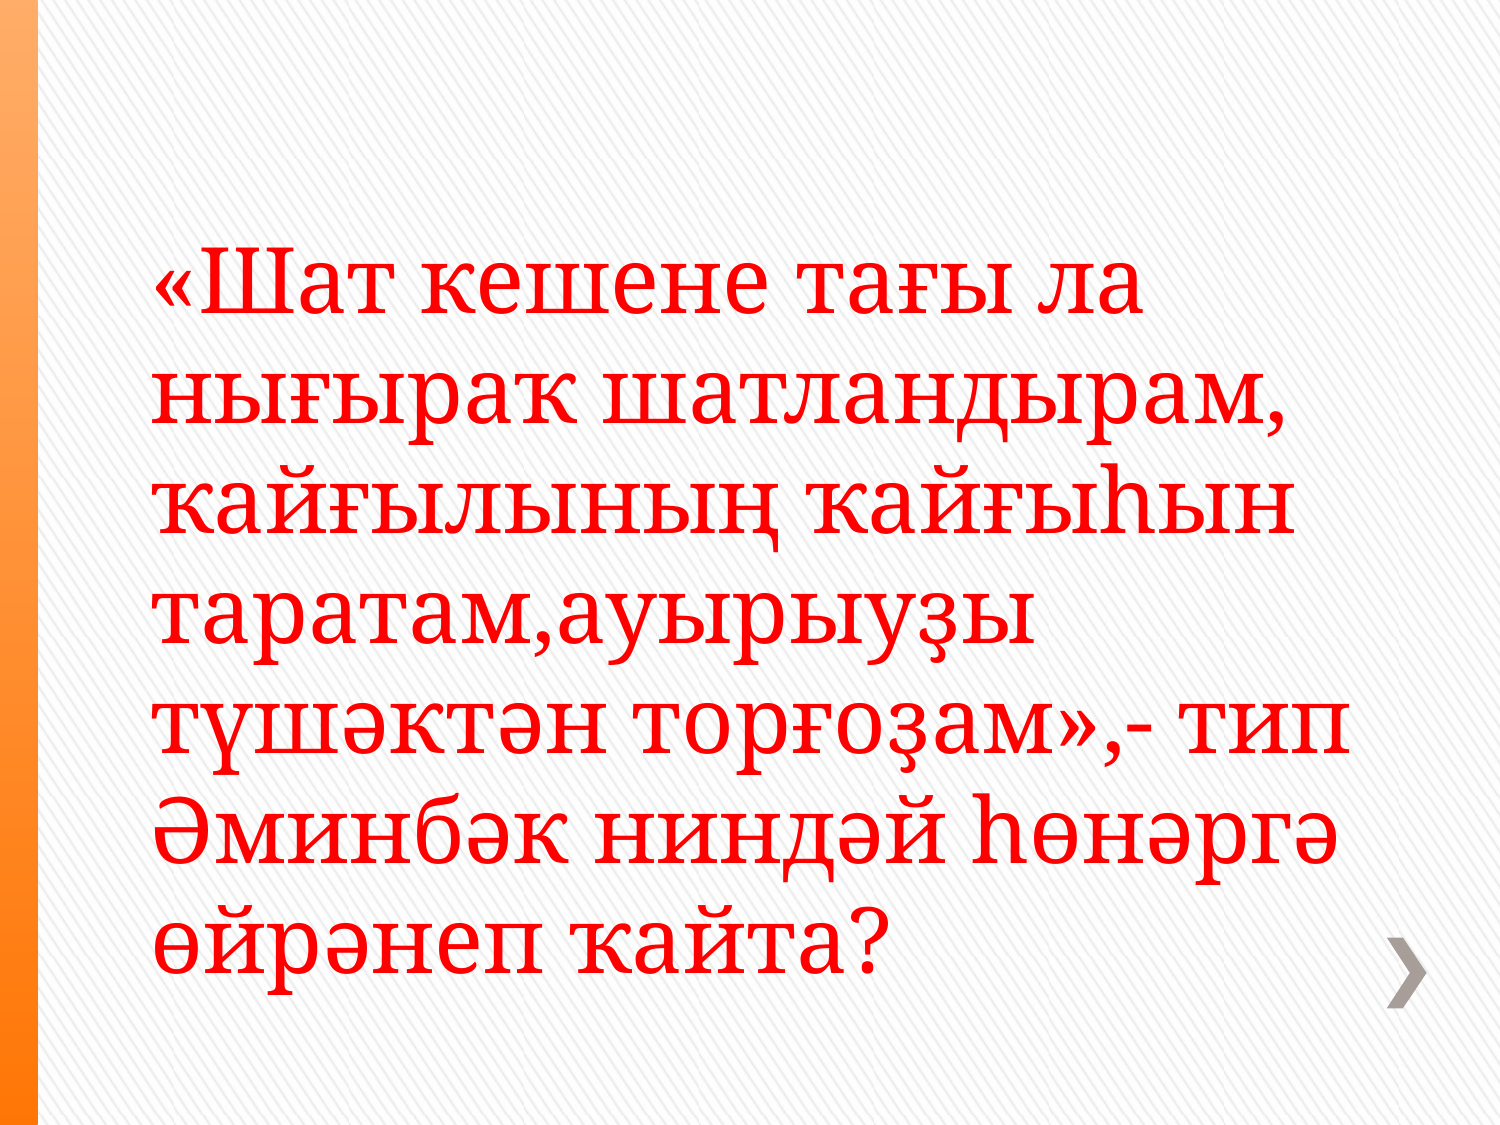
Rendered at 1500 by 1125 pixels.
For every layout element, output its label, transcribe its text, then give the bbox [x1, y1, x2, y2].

title «Шат кешене тағы ла нығыраҡ шатландырам, ҡайғылының ҡайғыһын таратам,ауырыуҙы түшәктән торғоҙам»,- тип Әминбәк ниндәй һөнәргә өйрәнеп ҡайта? [135, 78, 1388, 1000]
